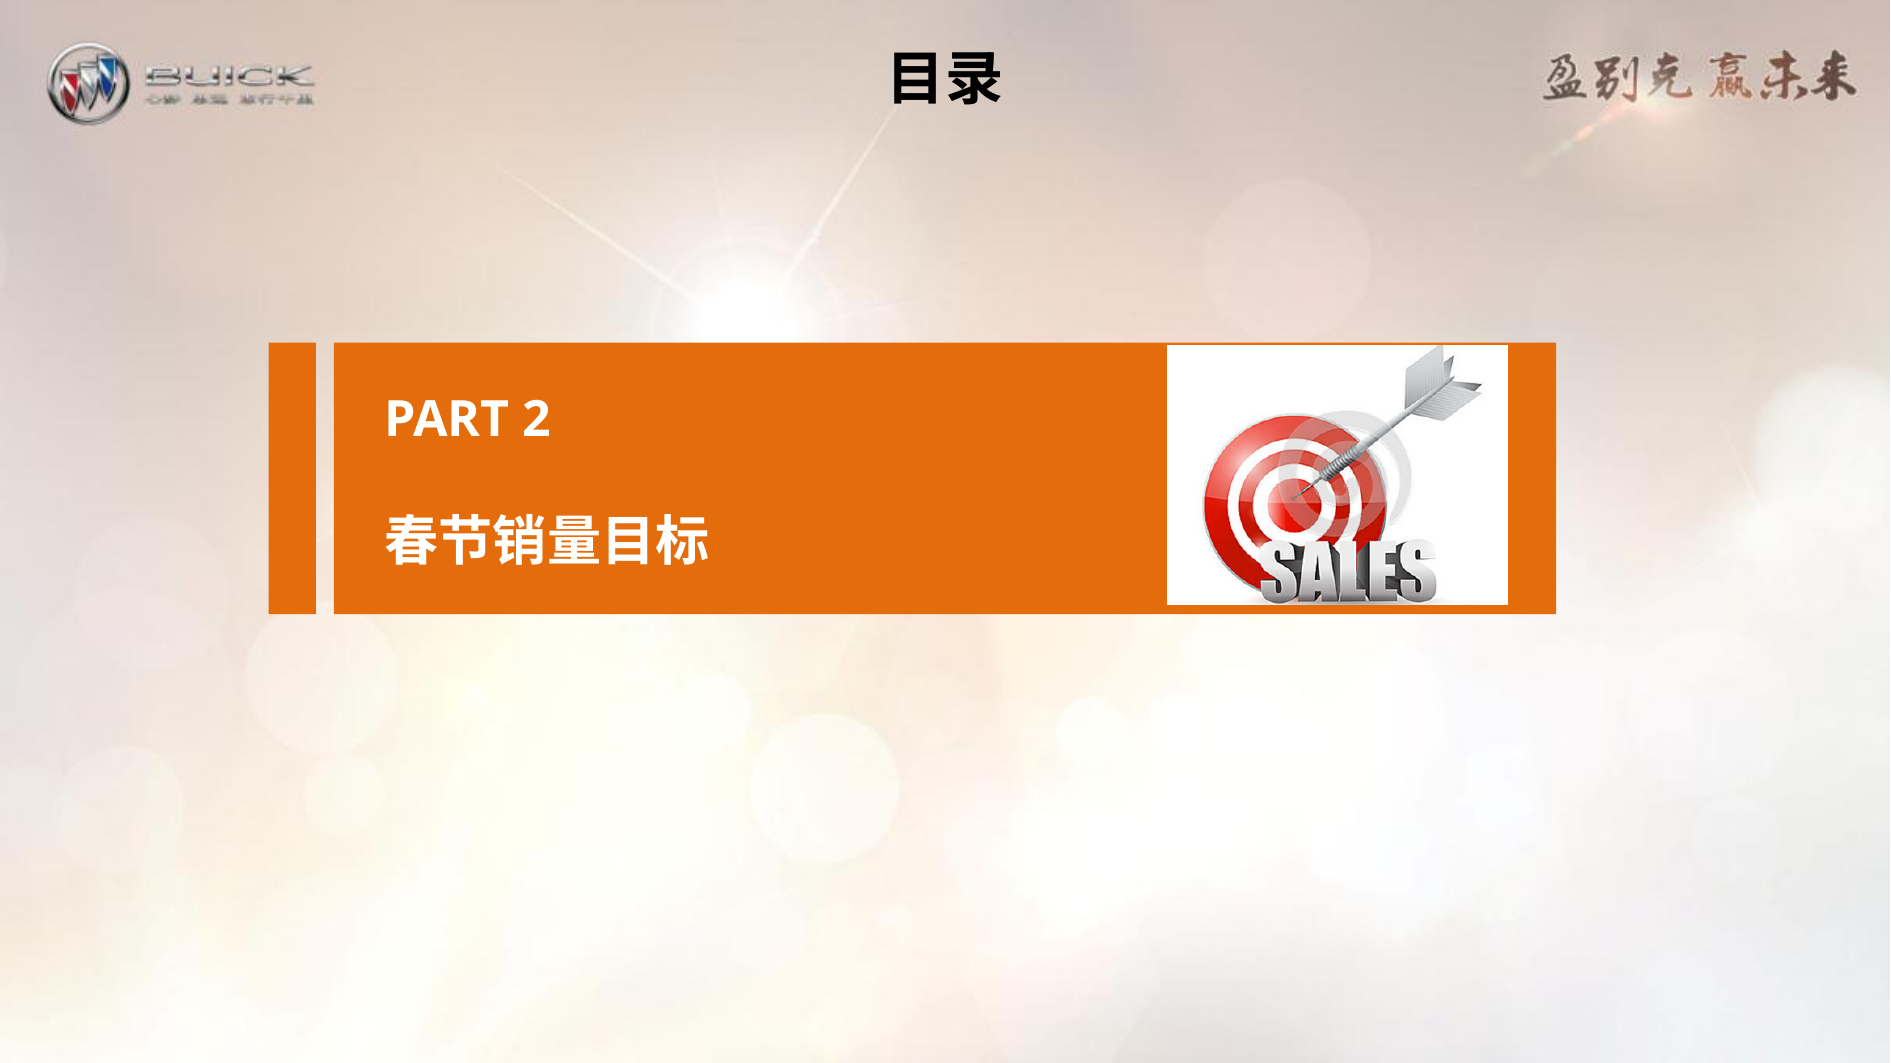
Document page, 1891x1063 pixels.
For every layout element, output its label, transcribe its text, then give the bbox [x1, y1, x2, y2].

title 目录 [94, 0, 1796, 166]
text_box [267, 340, 318, 616]
picture [0, 0, 1890, 1063]
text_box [333, 342, 1557, 615]
